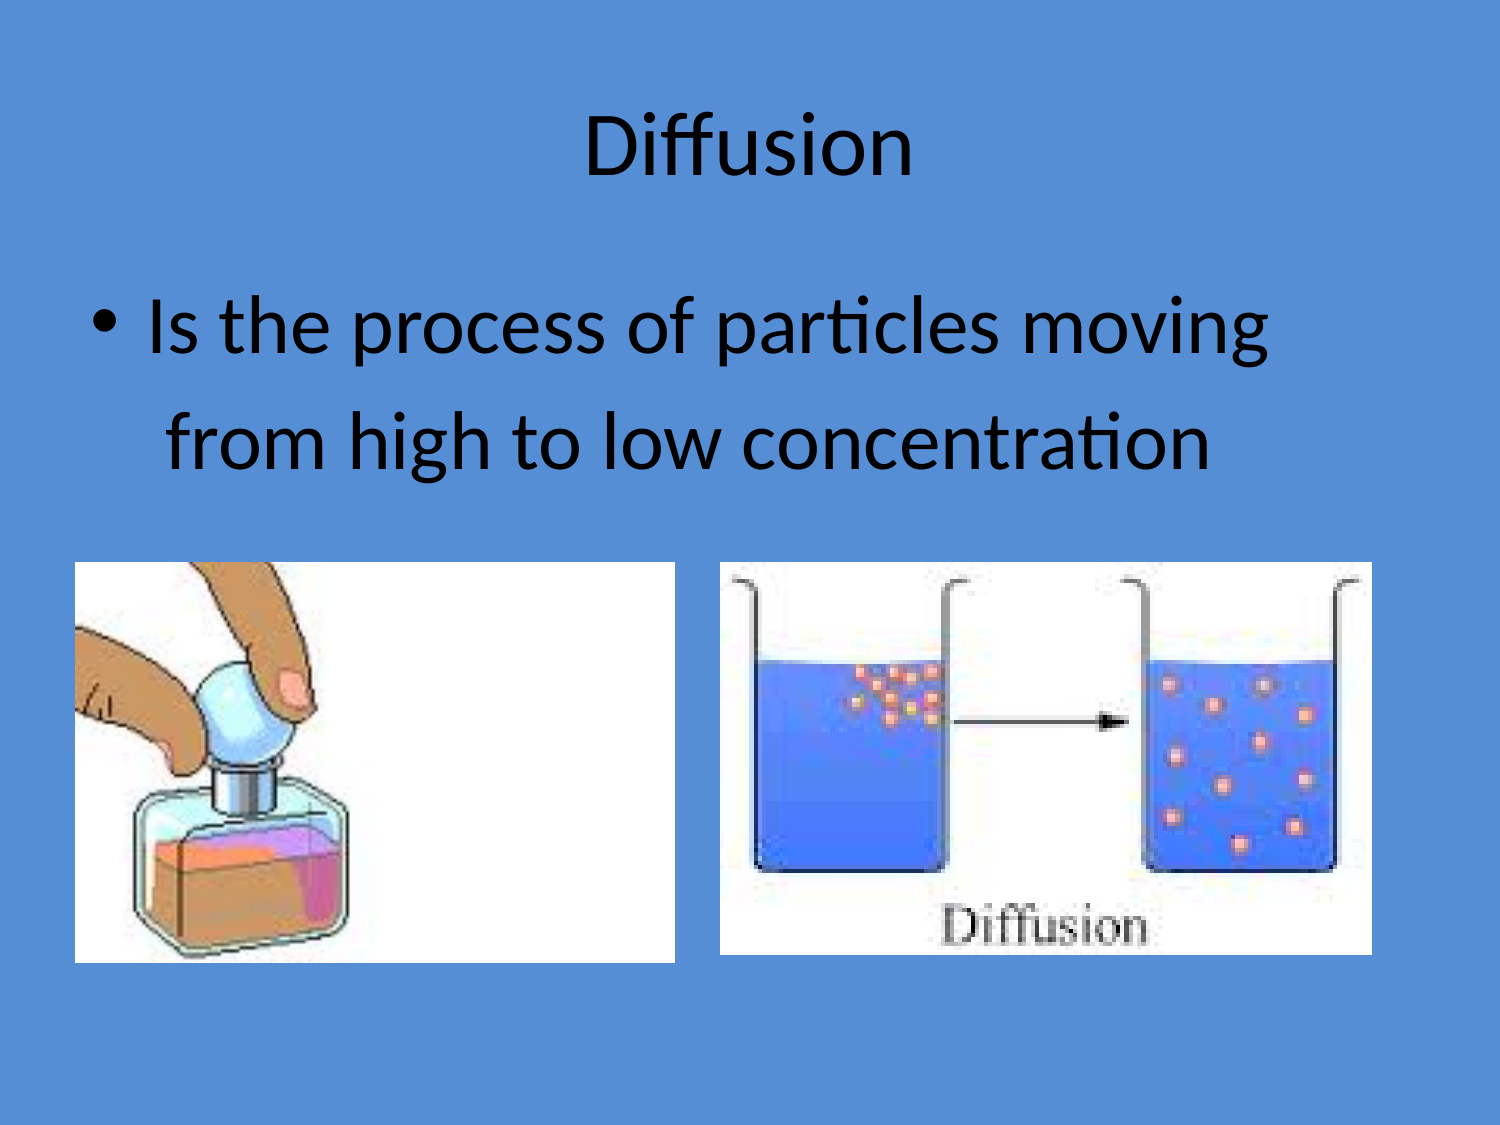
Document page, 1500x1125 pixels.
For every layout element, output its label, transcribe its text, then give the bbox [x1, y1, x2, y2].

list Is the process of particles moving from high to low concentration [75, 262, 1425, 1005]
picture [74, 562, 676, 963]
title Diffusion [75, 45, 1425, 233]
picture [719, 562, 1373, 955]
